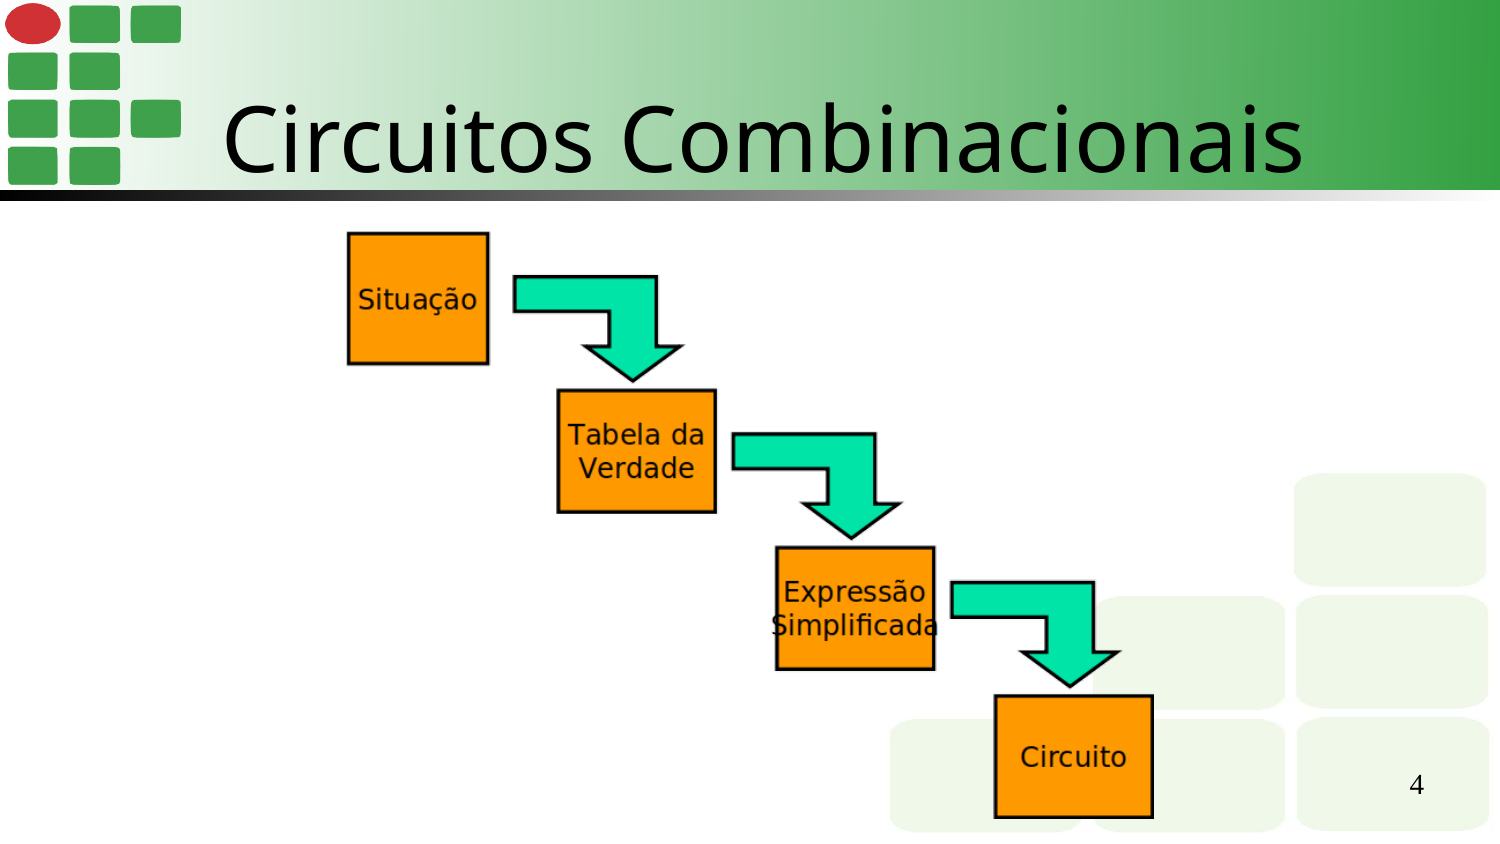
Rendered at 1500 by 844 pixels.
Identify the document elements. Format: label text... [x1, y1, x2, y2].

slide_number ‹#› [1153, 768, 1425, 827]
picture [346, 230, 1495, 835]
text_box Circuitos Combinacionais [206, 26, 1468, 207]
picture [5, 3, 181, 185]
